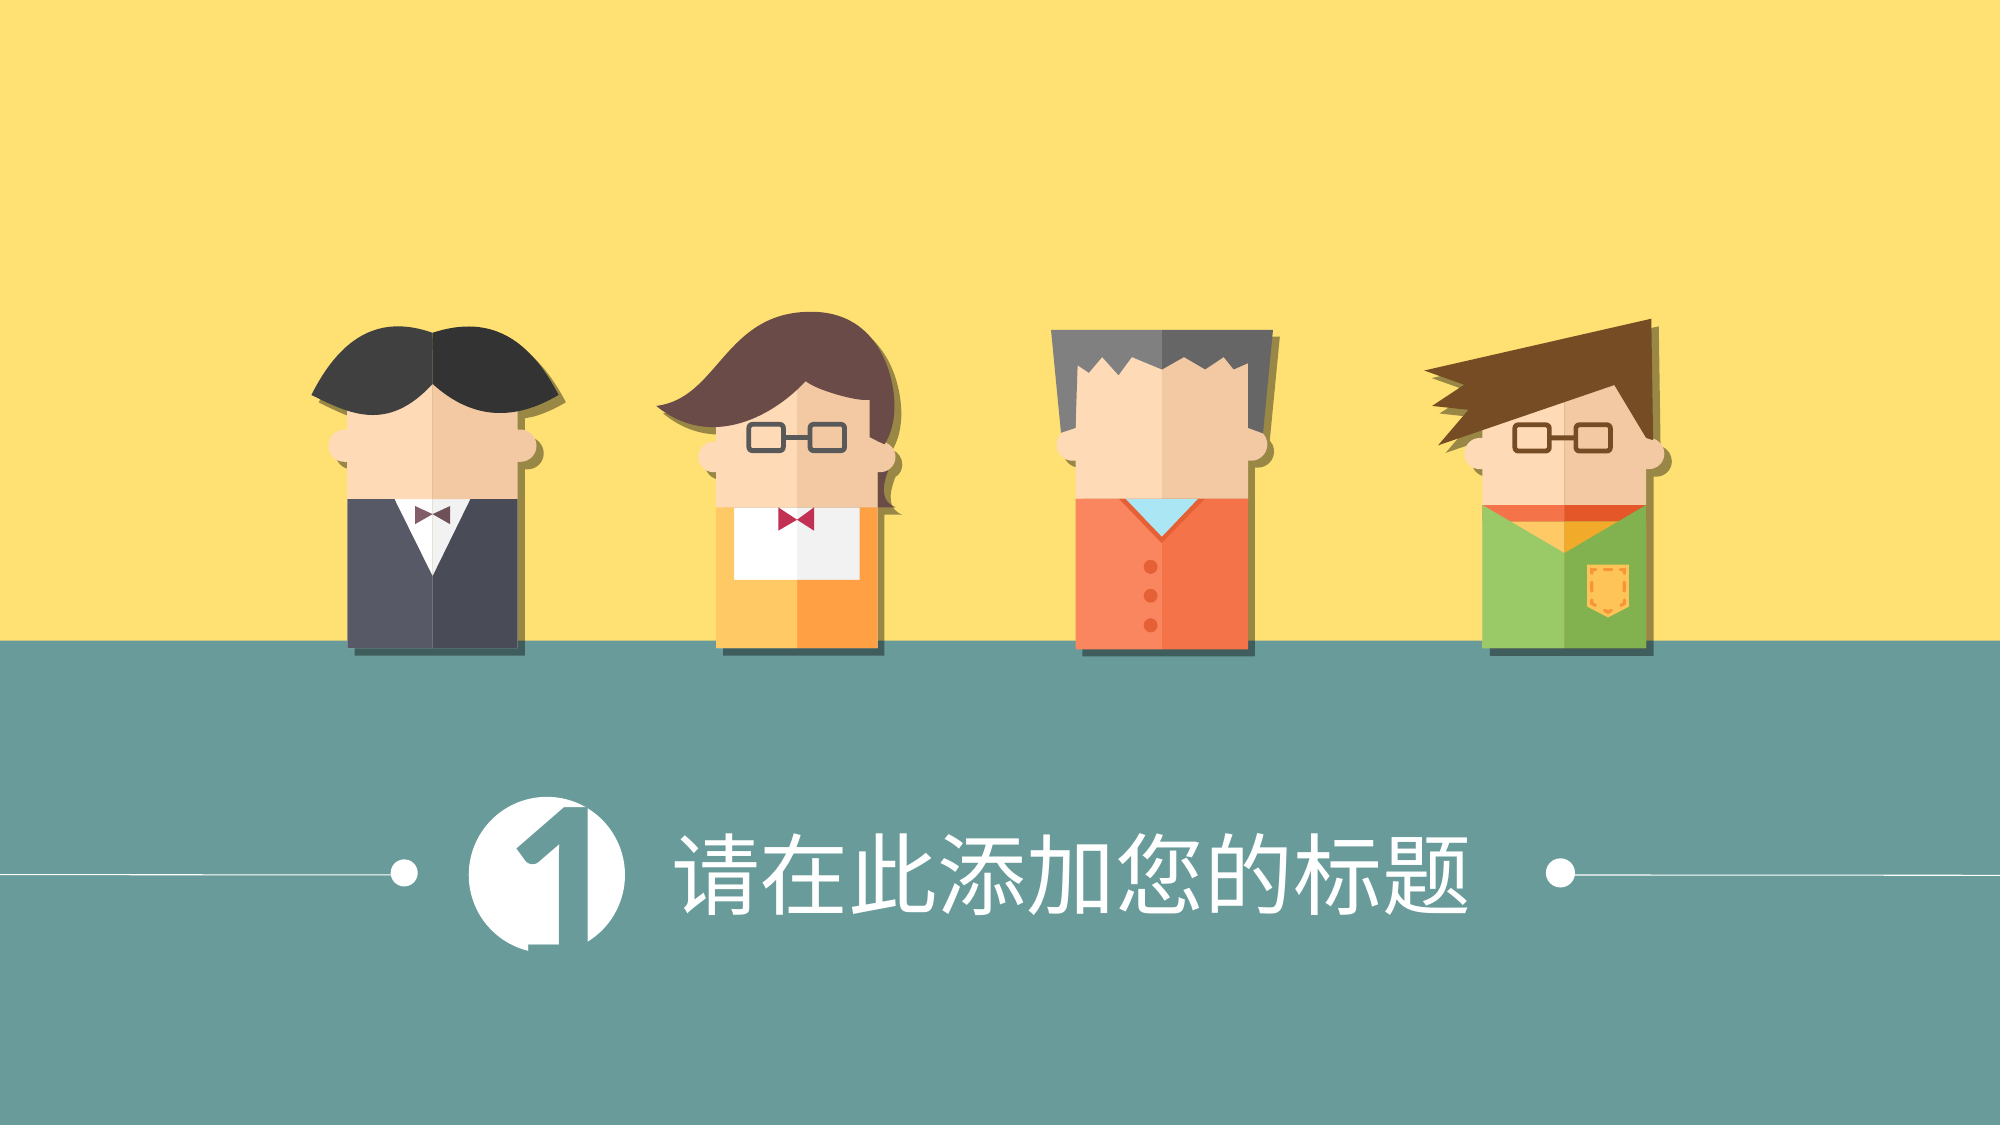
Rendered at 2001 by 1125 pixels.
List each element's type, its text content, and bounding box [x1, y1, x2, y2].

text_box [1050, 329, 1281, 657]
text_box [0, 640, 2000, 1125]
text_box 请在此添加您的标题 [656, 812, 1563, 934]
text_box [311, 312, 567, 656]
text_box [1423, 318, 1672, 657]
text_box [1563, 859, 1574, 887]
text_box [656, 311, 903, 656]
text_box [468, 827, 485, 923]
text_box 1 [485, 714, 639, 1023]
text_box [390, 859, 418, 887]
